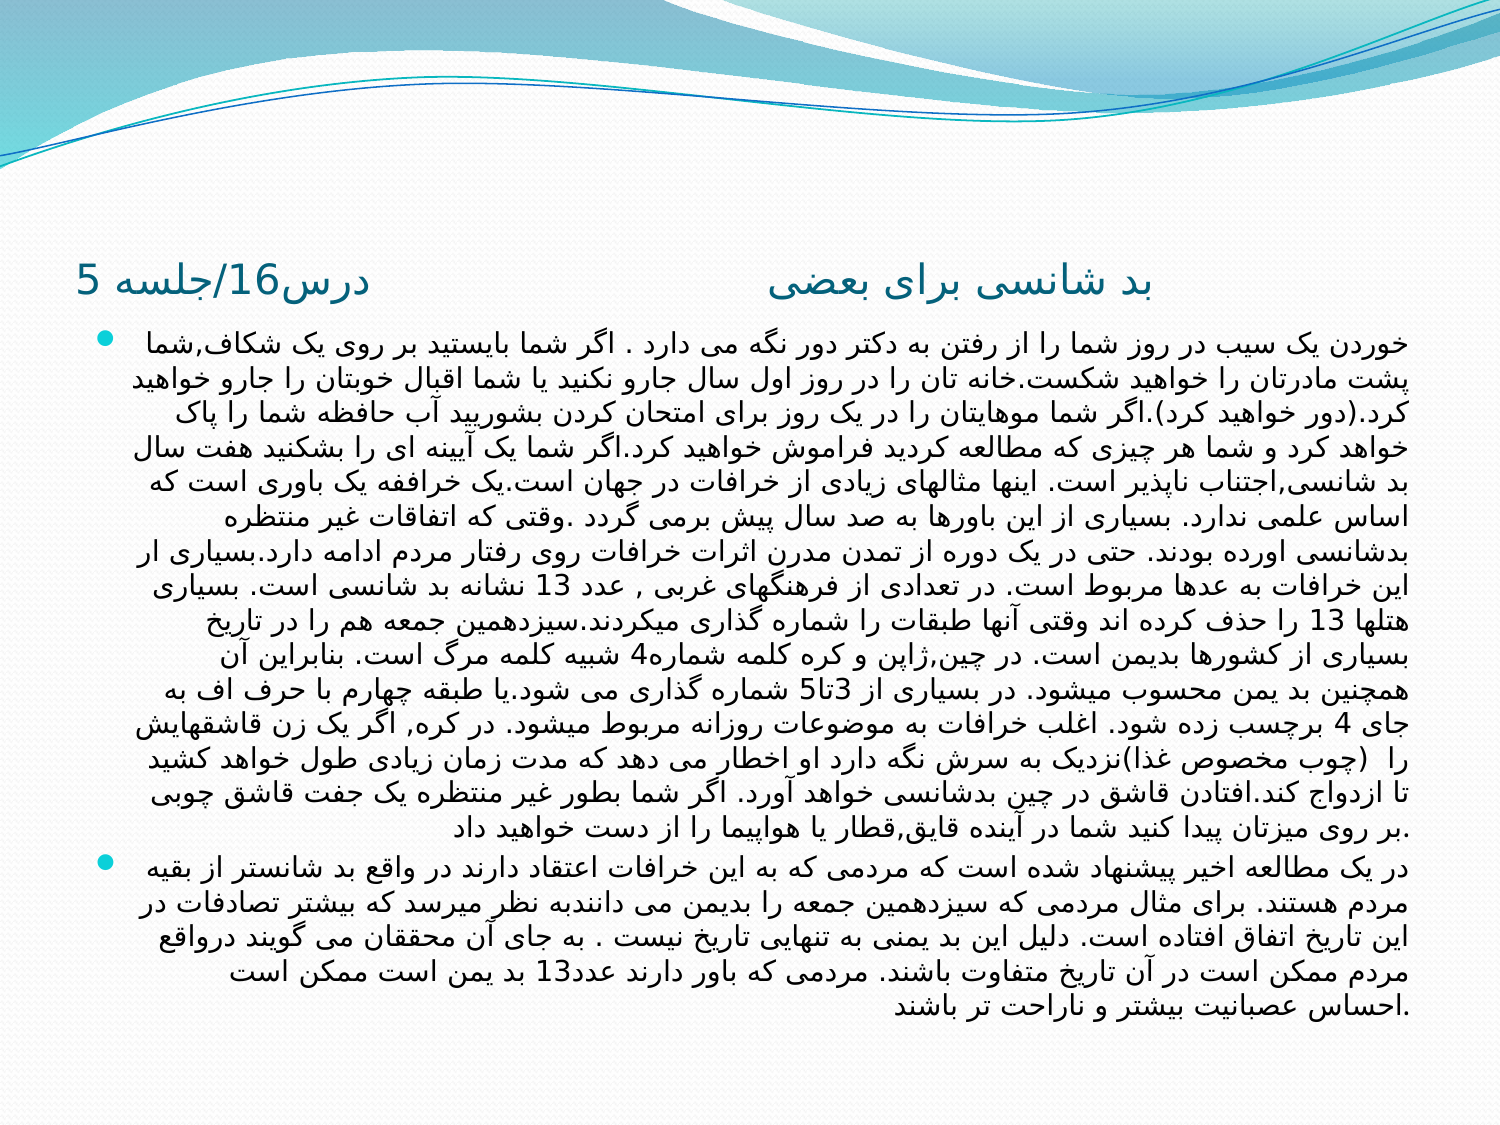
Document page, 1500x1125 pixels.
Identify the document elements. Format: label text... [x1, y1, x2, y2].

list خوردن یک سیب در روز شما را از رفتن به دکتر دور نگه می دارد . اگر شما بایستید بر روی یک شکاف,شما پشت مادرتان را خواهید شکست.خانه تان را در روز اول سال جارو نکنید یا شما اقبال خوبتان را جارو خواهید کرد.(دور خواهید کرد).اگر شما موهایتان را در یک روز برای امتحان کردن بشوریید آب حافظه شما را پاک خواهد کرد و شما هر چیزی که مطالعه کردید فراموش خواهید کرد.اگر شما یک آیینه ای را بشکنید هفت سال بد شانسی,اجتناب ناپذیر است. اینها مثالهای زیادی از خرافات در جهان است.یک خراففه یک باوری است که اساس علمی ندارد. بسیاری از این باورها به صد سال پیش برمی گردد .وقتی که اتفاقات غیر منتظره بدشانسی اورده بودند. حتی در یک دوره از تمدن مدرن اثرات خرافات روی رفتار مردم ادامه دارد.بسیاری ار این خرافات به عدها مربوط است. در تعدادی از فرهنگهای غربی , عدد 13 نشانه بد شانسی است. بسیاری هتلها 13 را حذف کرده اند وقتی آنها طبقات را شماره گذاری میکردند.سیزدهمین جمعه هم را در تاریخ بسیاری از کشورها بدیمن است. در چین,ژاپن و کره کلمه شماره4 شبیه کلمه مرگ است. بنابراین آن همچنین بد یمن محسوب میشود. در بسیاری از 3تا5 شماره گذاری می شود.یا طبقه چهارم با حرف اف به جای 4 برچسب زده شود. اغلب خرافات به موضوعات روزانه مربوط میشود. در کره, اگر یک زن قاشقهایش را (چوب مخصوص غذا)نزدیک به سرش نگه دارد او اخطار می دهد که مدت زمان زیادی طول خواهد کشید تا ازدواج کند.افتادن قاشق در چین بدشانسی خواهد آورد. اگر شما بطور غیر منتظره یک جفت قاشق چوبی بر روی میزتان پیدا کنید شما در آینده قایق,قطار یا هواپیما را از دست خواهید داد. در یک مطالعه اخیر پیشنهاد شده است که مردمی که به این خرافات اعتقاد دارند در واقع بد شانستر از بقیه مردم هستند. برای مثال مردمی که سیزدهمین جمعه را بدیمن می دانندبه نظر میرسد که بیشتر تصادفات در این تاریخ اتفاق افتاده است. دلیل این بد یمنی به تنهایی تاریخ نیست . به جای آن محققان می گویند درواقع مردم ممکن است در آن تاریخ متفاوت باشند. مردمی که باور دارند عدد13 بد یمن است ممکن است احساس عصبانیت بیشتر و ناراحت تر باشند. [75, 317, 1425, 1038]
title بد شانسی برای بعضی درس16/جلسه 5 [75, 115, 1425, 303]
